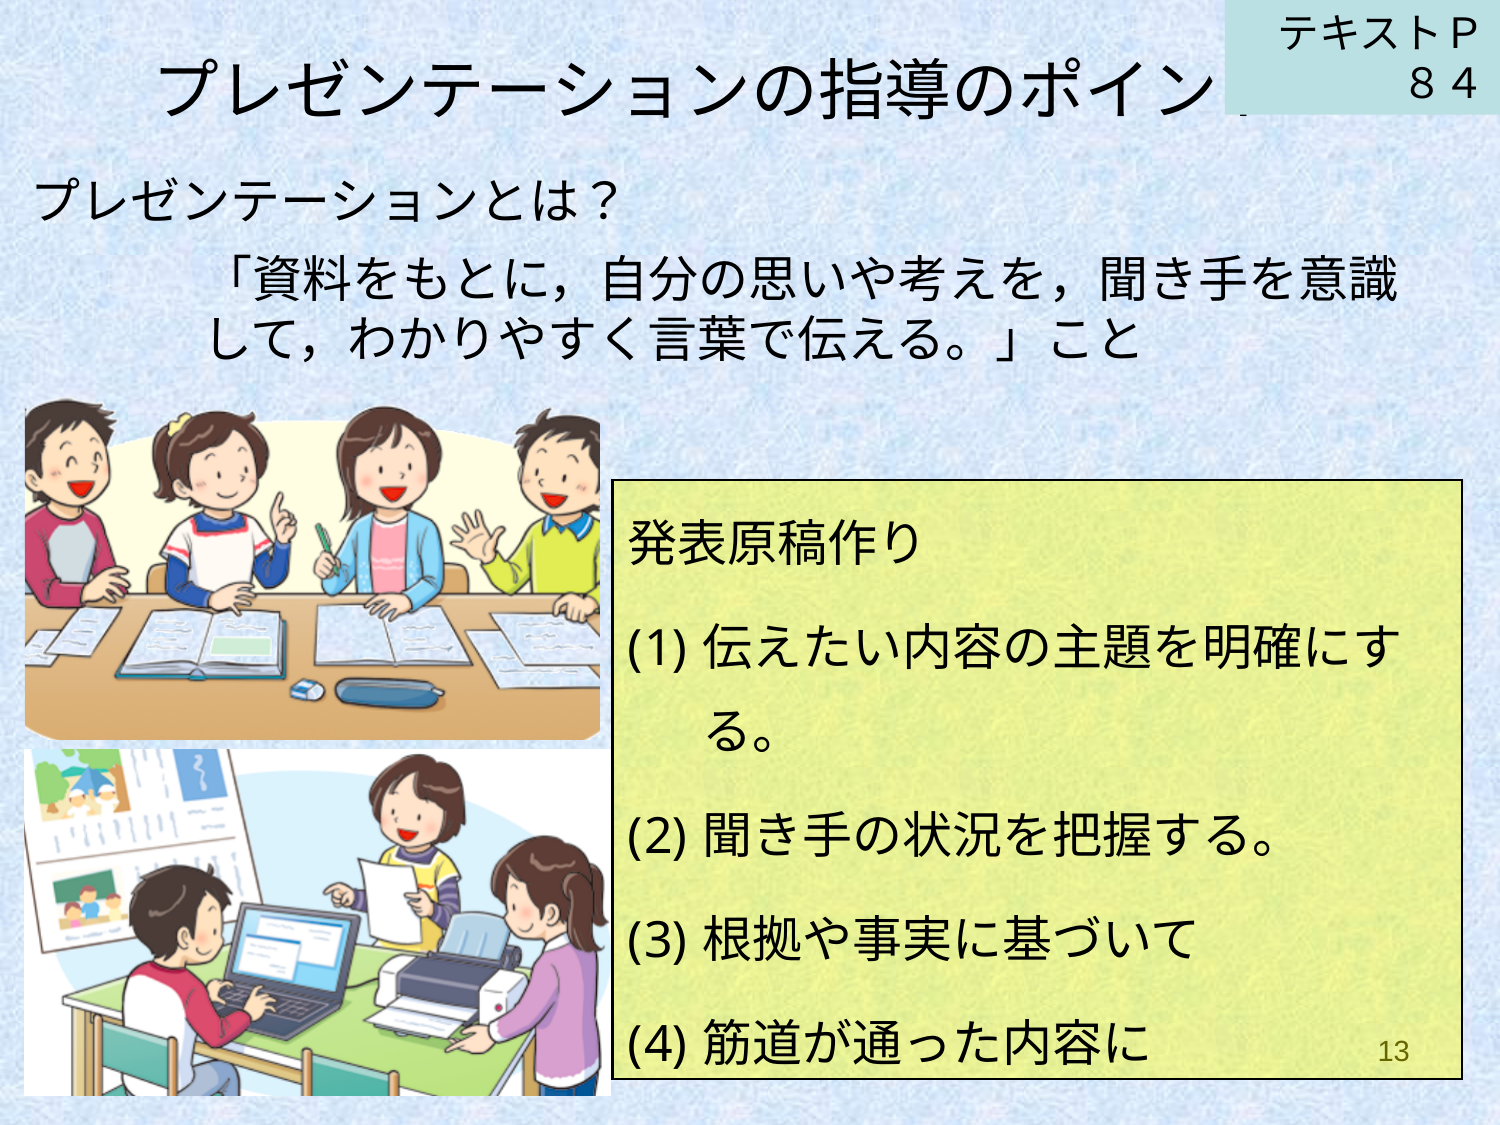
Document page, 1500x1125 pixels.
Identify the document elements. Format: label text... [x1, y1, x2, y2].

picture [0, 0, 1500, 1125]
slide_number 13 [1074, 1024, 1426, 1103]
text_box 発表原稿作り 伝えたい内容の主題を明確にする。 聞き手の状況を把握する。 根拠や事実に基づいて 筋道が通った内容に [612, 480, 1463, 1079]
title プレゼンテーションの指導のポイント [112, 37, 1325, 138]
text_box プレゼンテーションとは？ [15, 162, 645, 238]
text_box テキストＰ８４ [1224, 0, 1500, 115]
text_box 「資料をもとに，自分の思いや考えを，聞き手を意識して，わかりやすく言葉で伝える。」こと [187, 240, 1438, 375]
